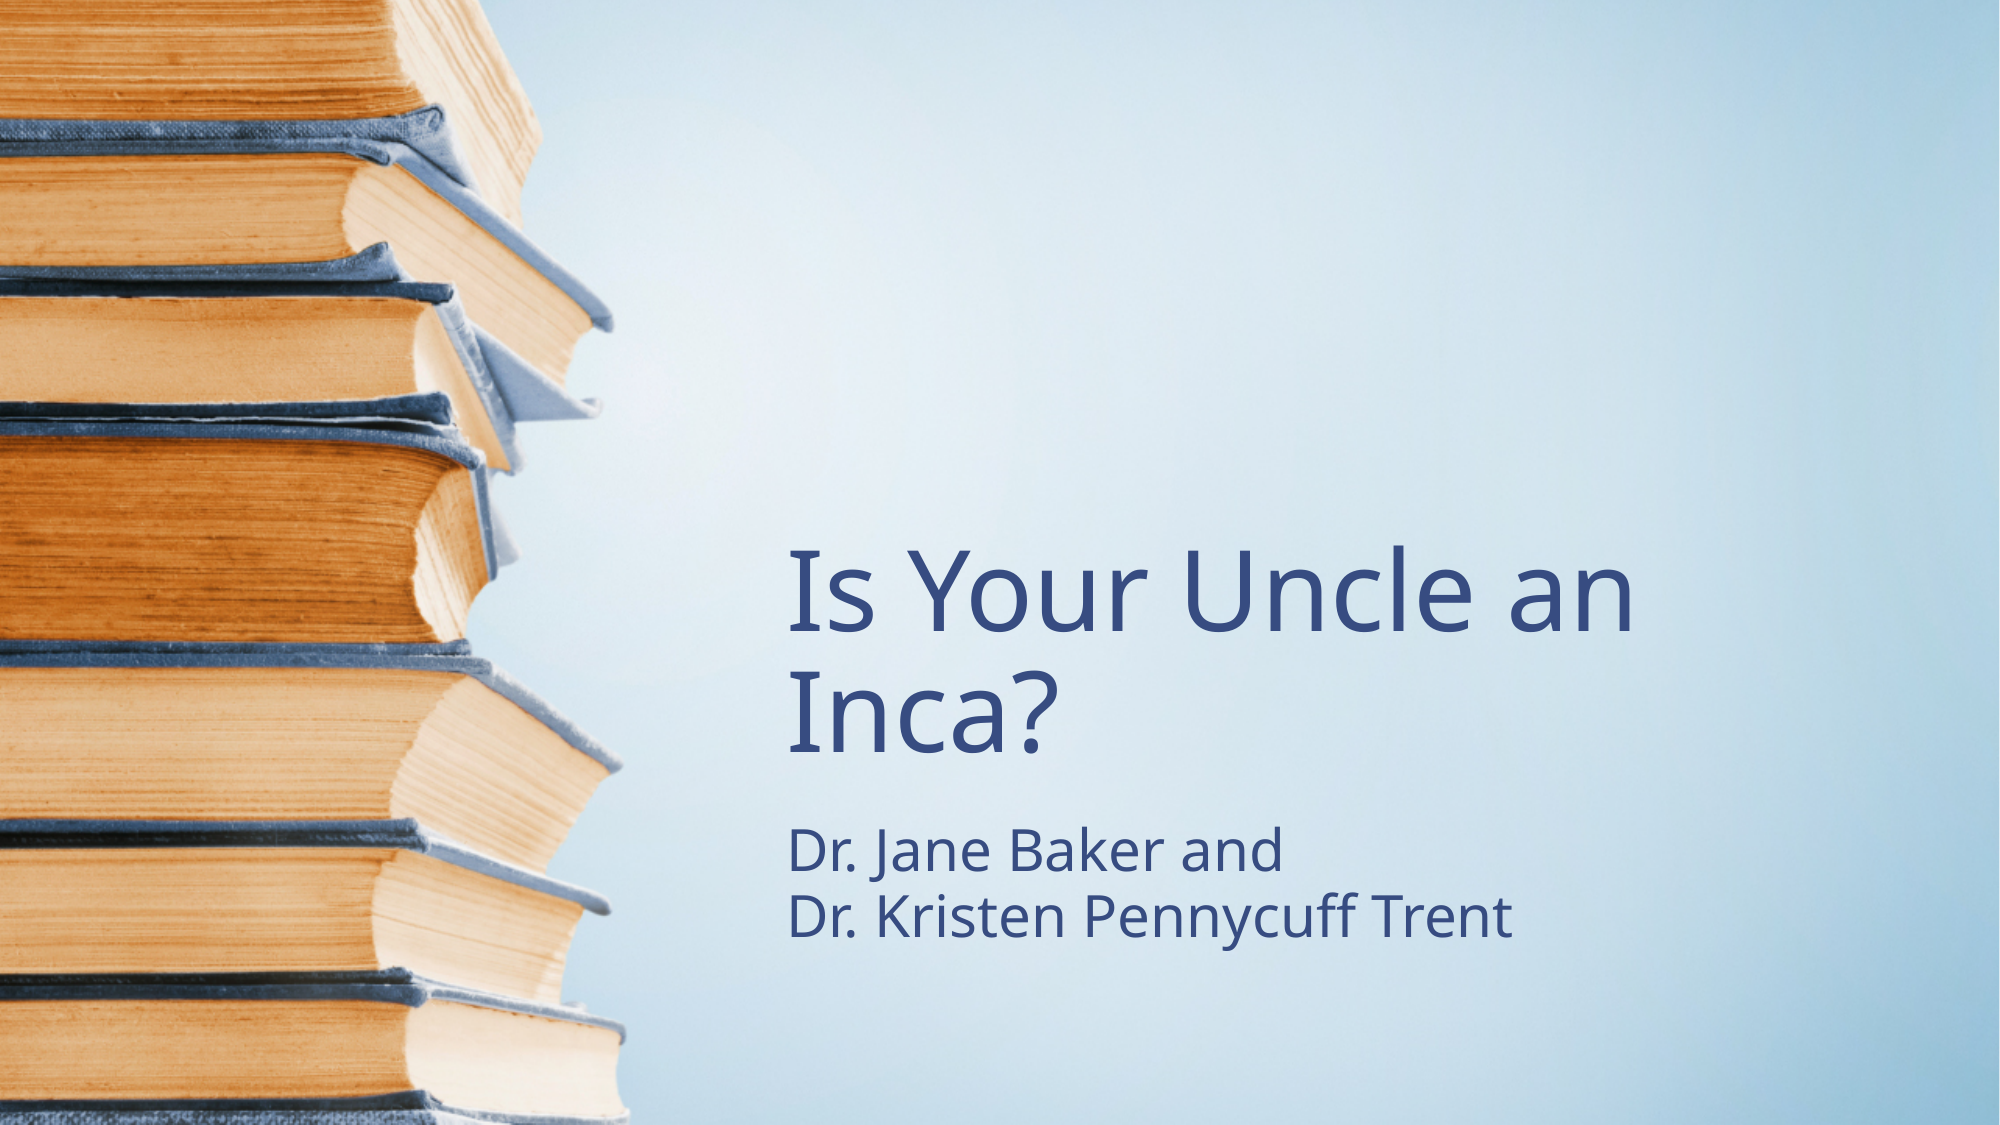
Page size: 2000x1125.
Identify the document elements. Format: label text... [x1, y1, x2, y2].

title Is Your Uncle an Inca? [766, 245, 1917, 787]
subtitle Dr. Jane Baker and Dr. Kristen Pennycuff Trent [766, 808, 1917, 1013]
picture [0, 0, 2000, 1125]
